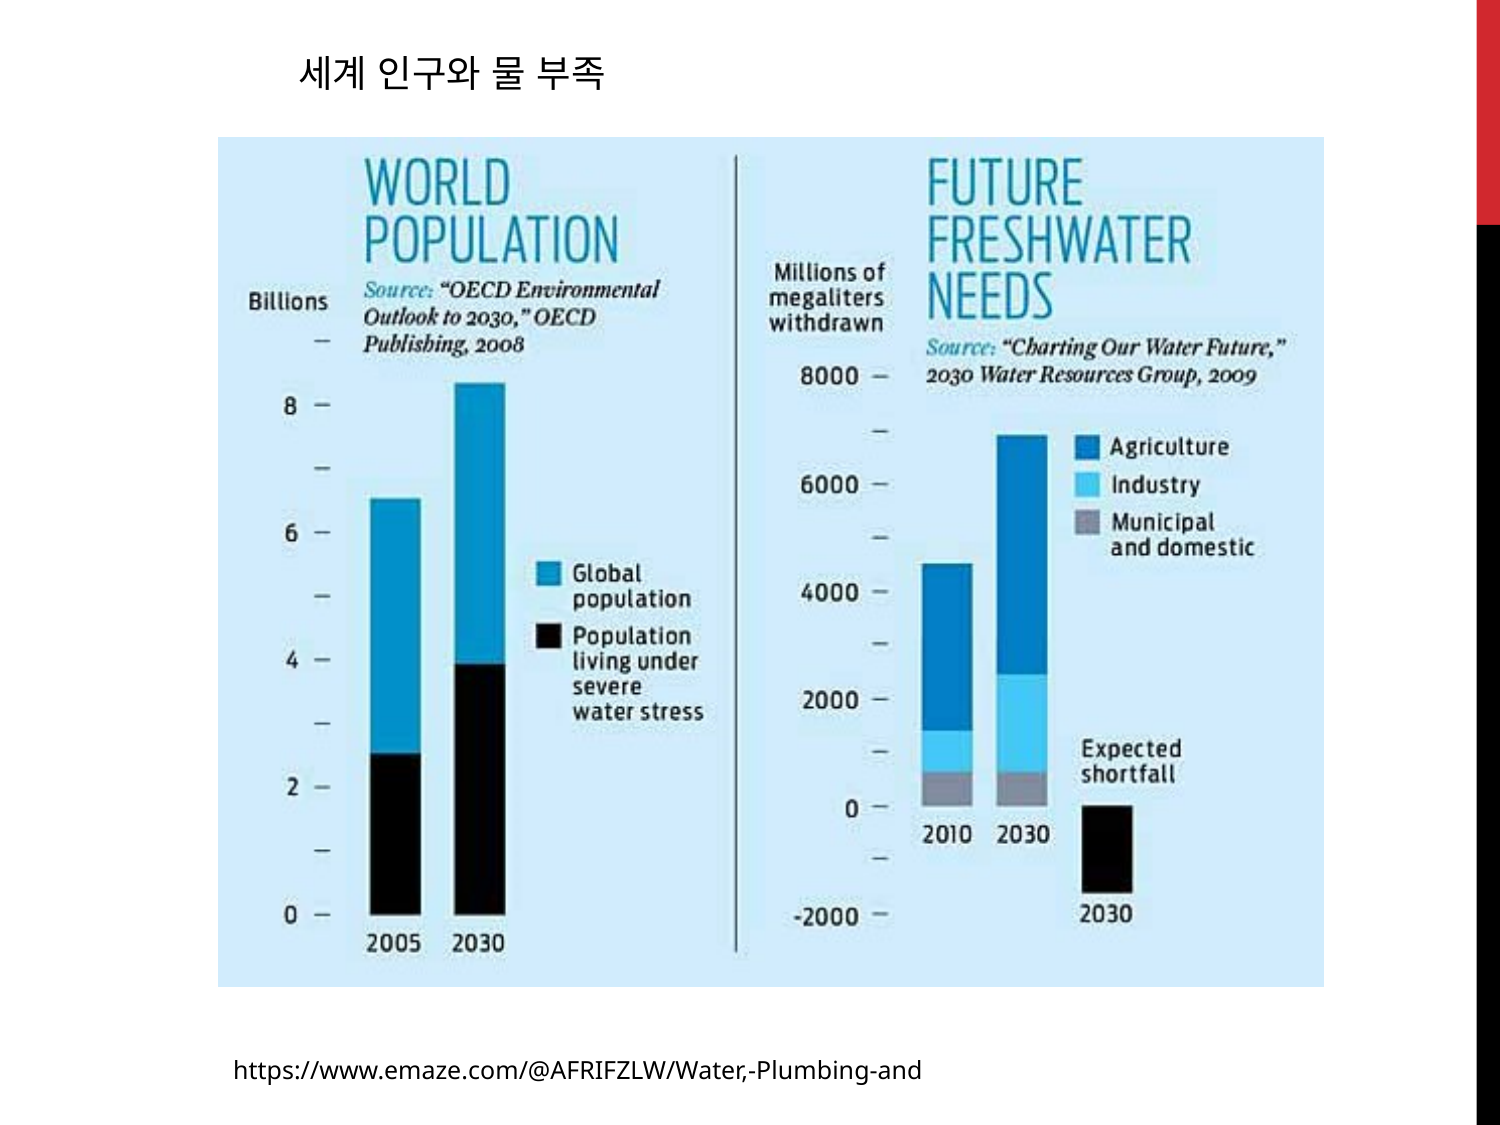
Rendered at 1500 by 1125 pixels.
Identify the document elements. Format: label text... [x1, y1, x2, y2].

text_box https://www.emaze.com/@AFRIFZLW/Water,-Plumbing-and [218, 1046, 969, 1092]
text_box 세계 인구와 물 부족 [283, 42, 621, 103]
picture [217, 136, 1324, 988]
